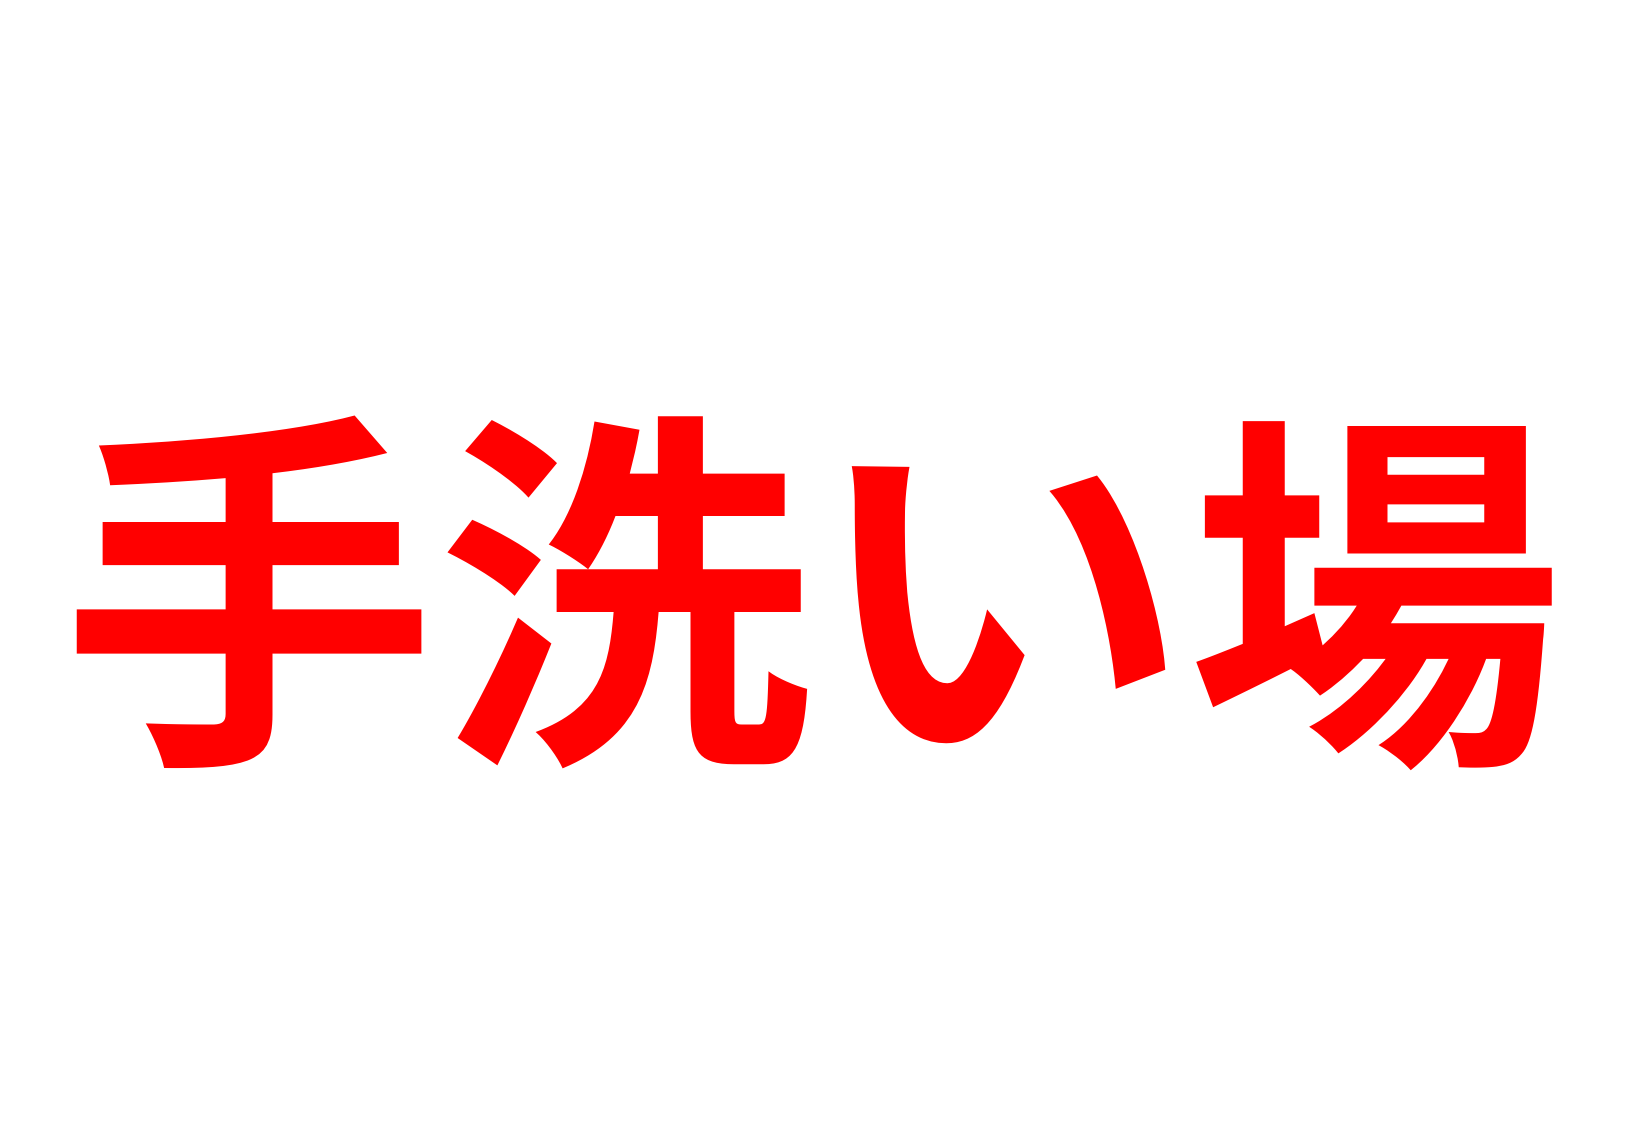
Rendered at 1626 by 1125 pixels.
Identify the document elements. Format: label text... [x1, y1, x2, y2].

text_box 手洗い場 [0, 353, 1625, 818]
